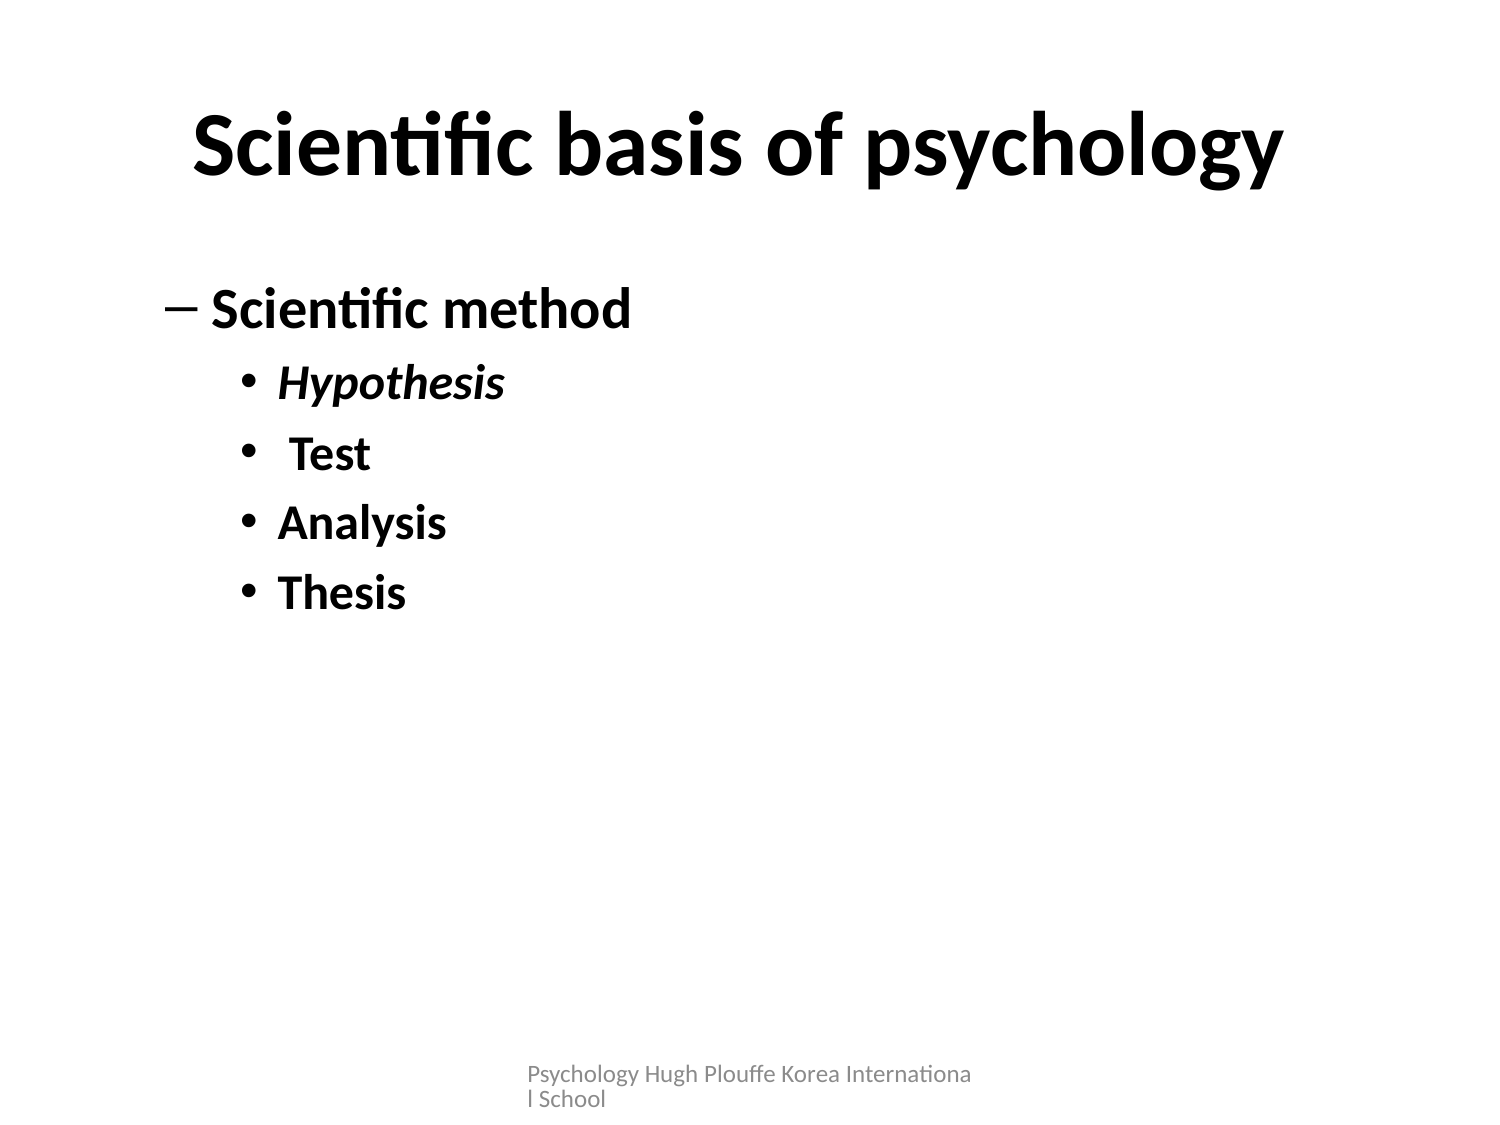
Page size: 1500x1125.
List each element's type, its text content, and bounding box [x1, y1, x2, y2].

footer Psychology Hugh Plouffe Korea International School [512, 1042, 988, 1103]
title Scientific basis of psychology [75, 45, 1425, 233]
list Scientific method Hypothesis Test Analysis Thesis [75, 262, 1425, 1005]
